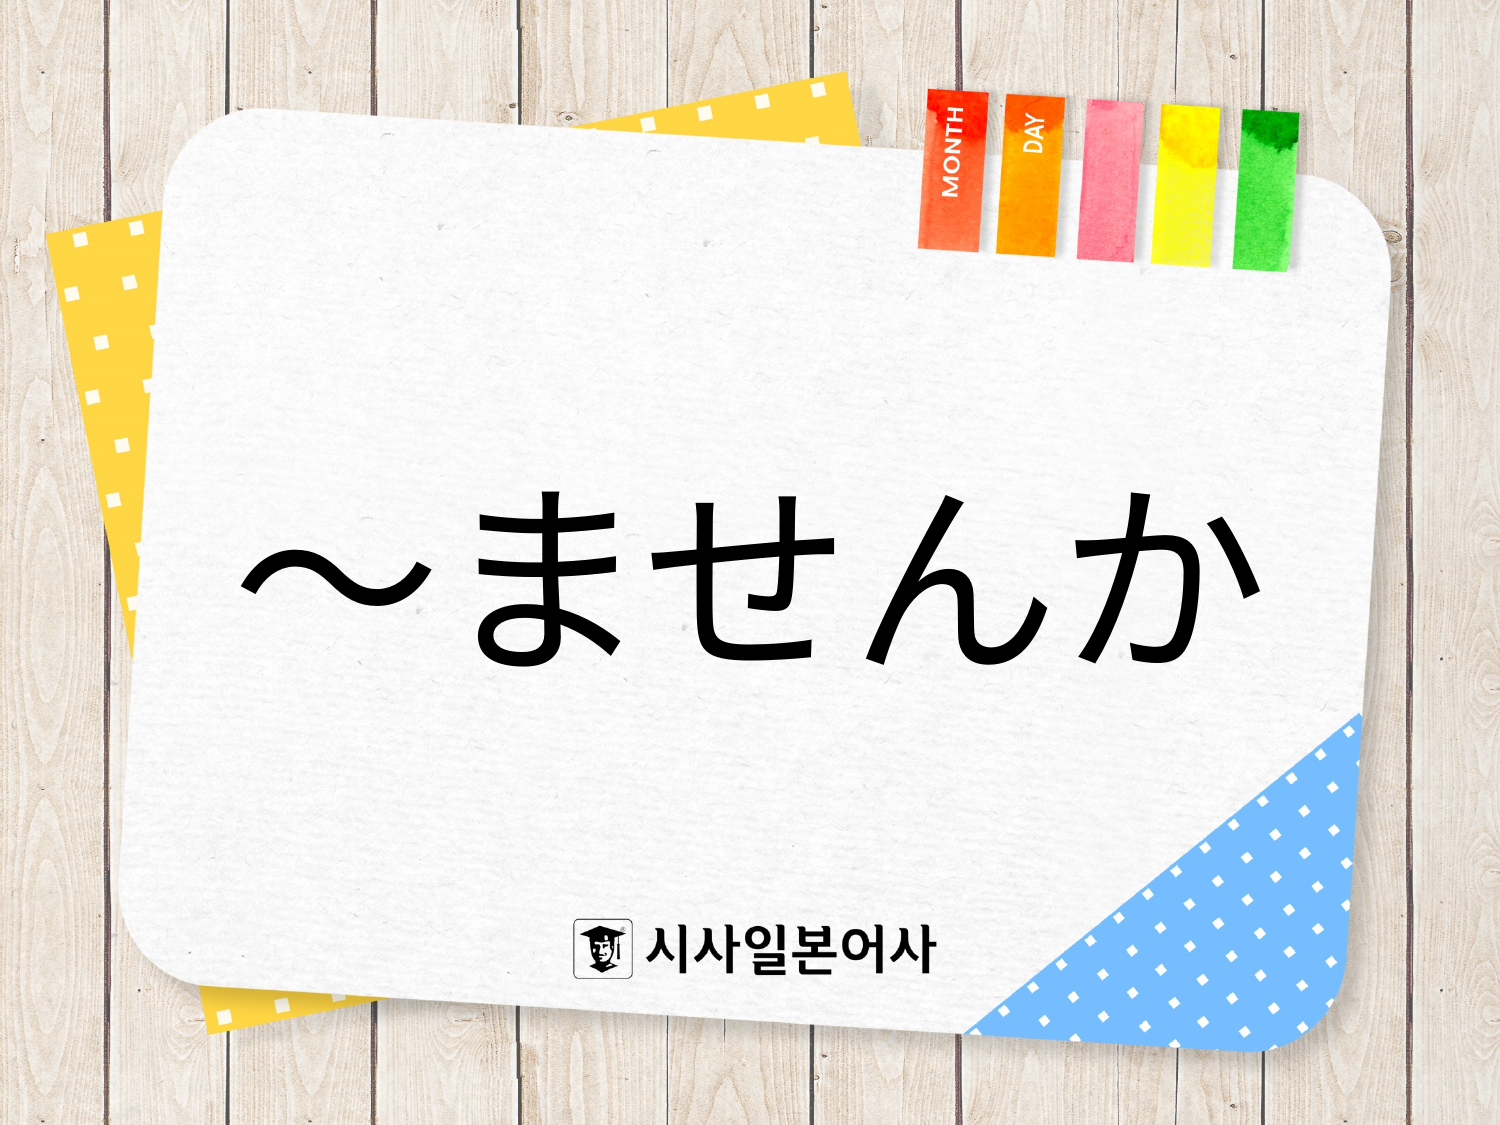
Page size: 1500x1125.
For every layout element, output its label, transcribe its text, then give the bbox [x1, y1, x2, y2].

picture [0, 0, 1500, 1125]
title ～ませんか [75, 338, 1425, 811]
